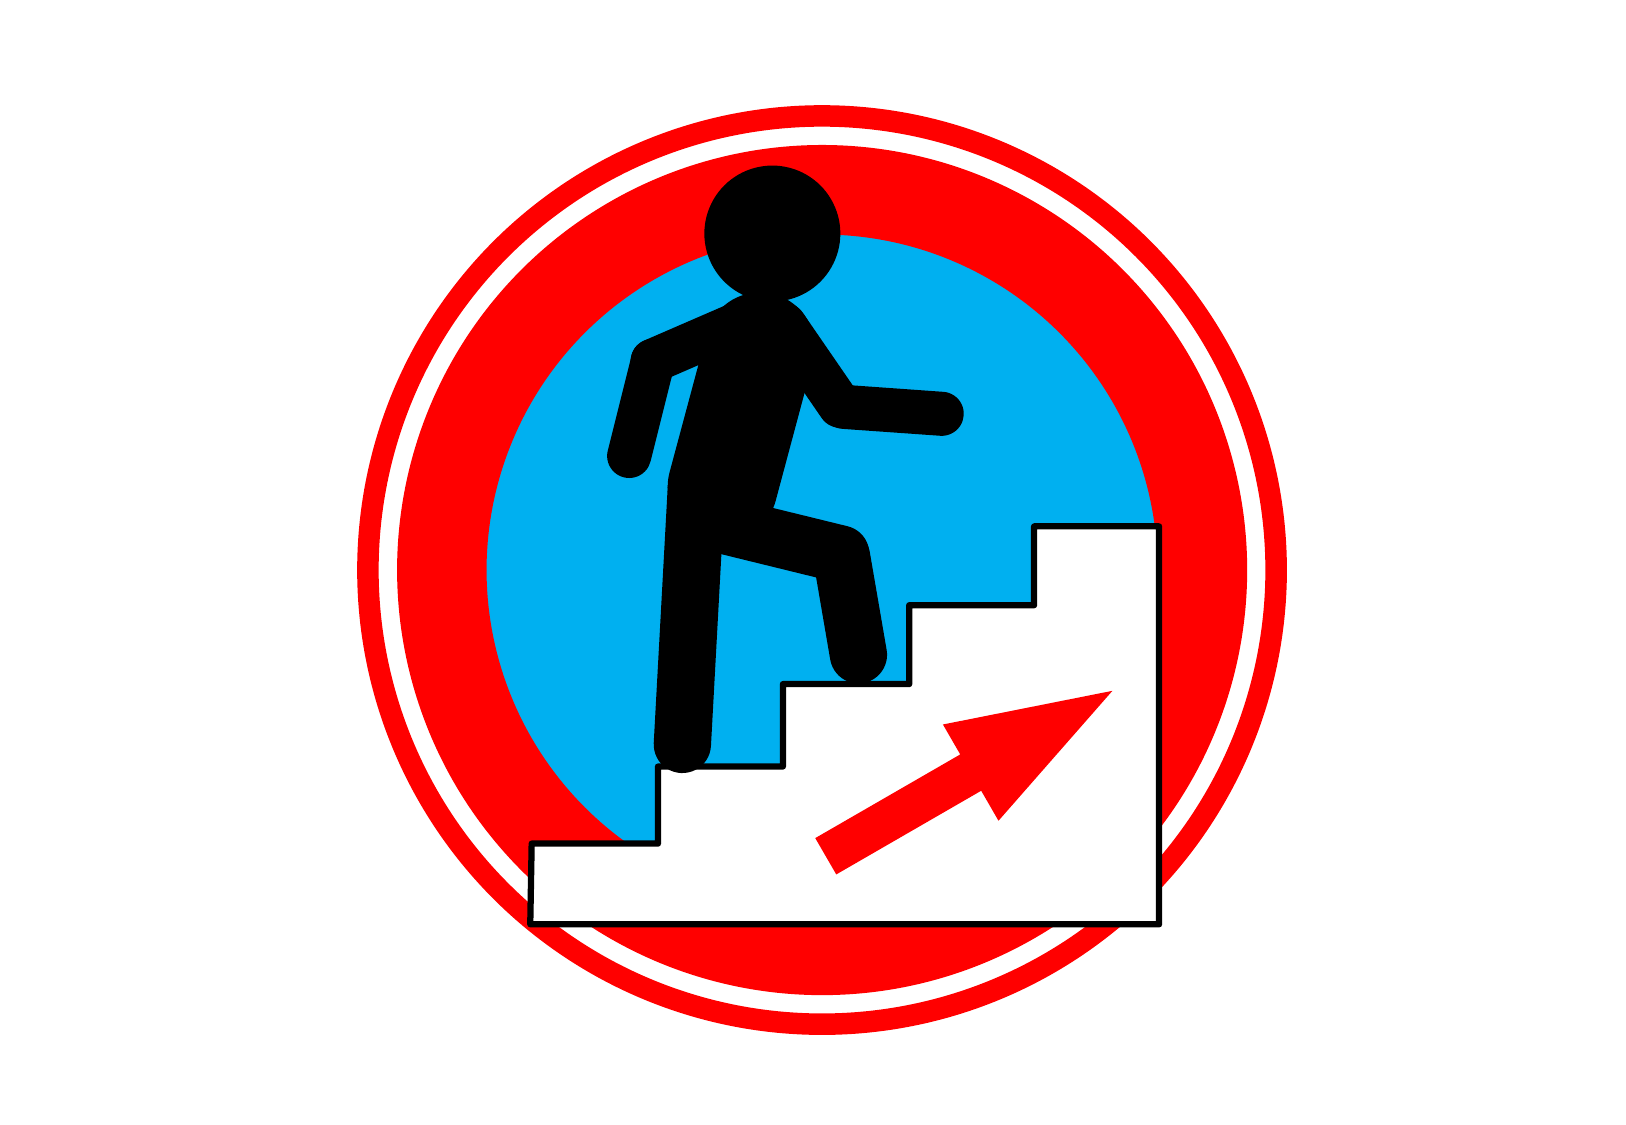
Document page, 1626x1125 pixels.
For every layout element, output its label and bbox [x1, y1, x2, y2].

text_box [356, 104, 1288, 1036]
